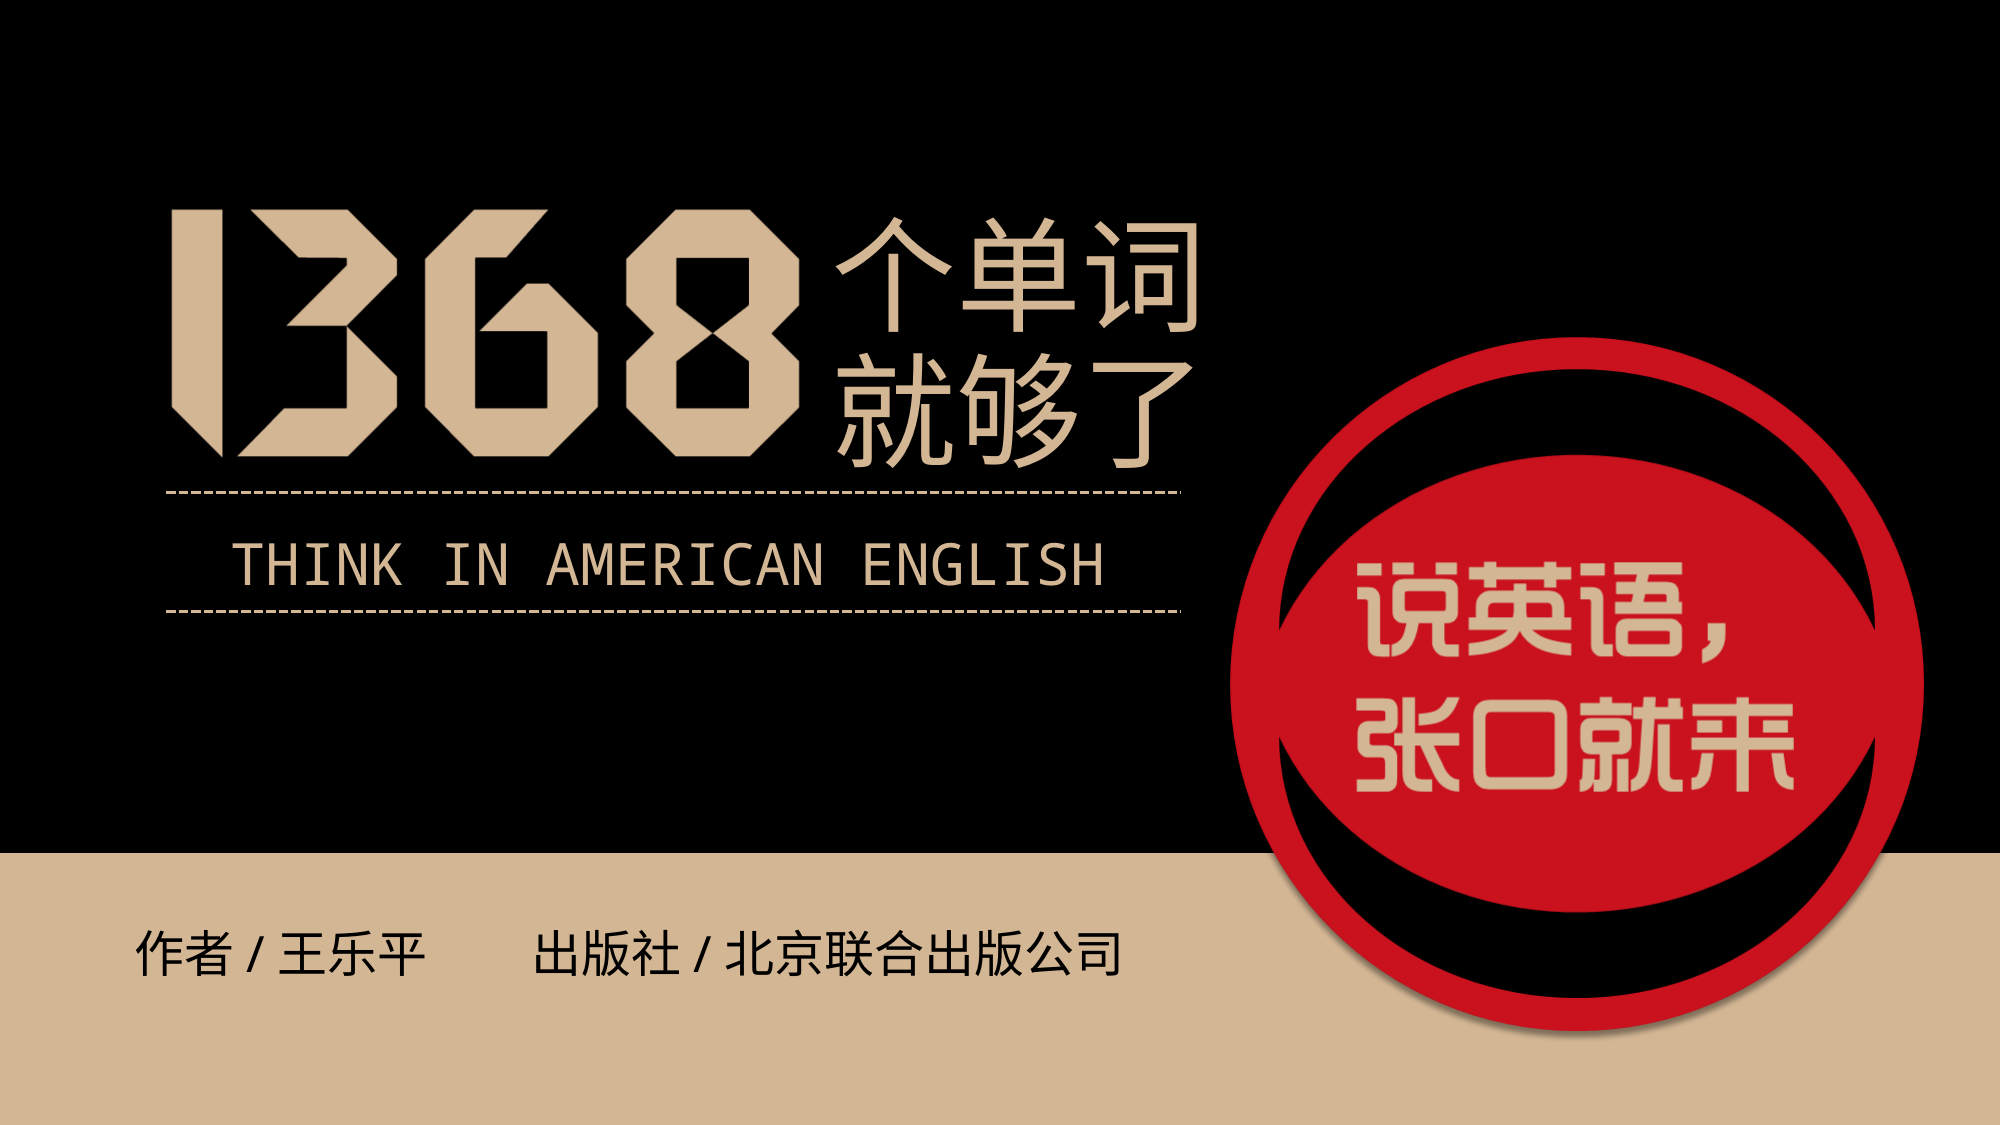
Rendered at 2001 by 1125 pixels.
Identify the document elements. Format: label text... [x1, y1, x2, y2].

text_box 就够了 [1022, 325, 1246, 491]
picture [0, 26, 1022, 754]
text_box THINK IN AMERICAN ENGLISH [1022, 519, 1130, 605]
text_box [0, 852, 2000, 1125]
text_box 出版社/北京联合出版公司 [516, 915, 1145, 990]
picture [1221, 334, 1933, 1046]
text_box 个单词 [1022, 189, 1268, 334]
text_box 作者/王乐平 [120, 915, 465, 990]
